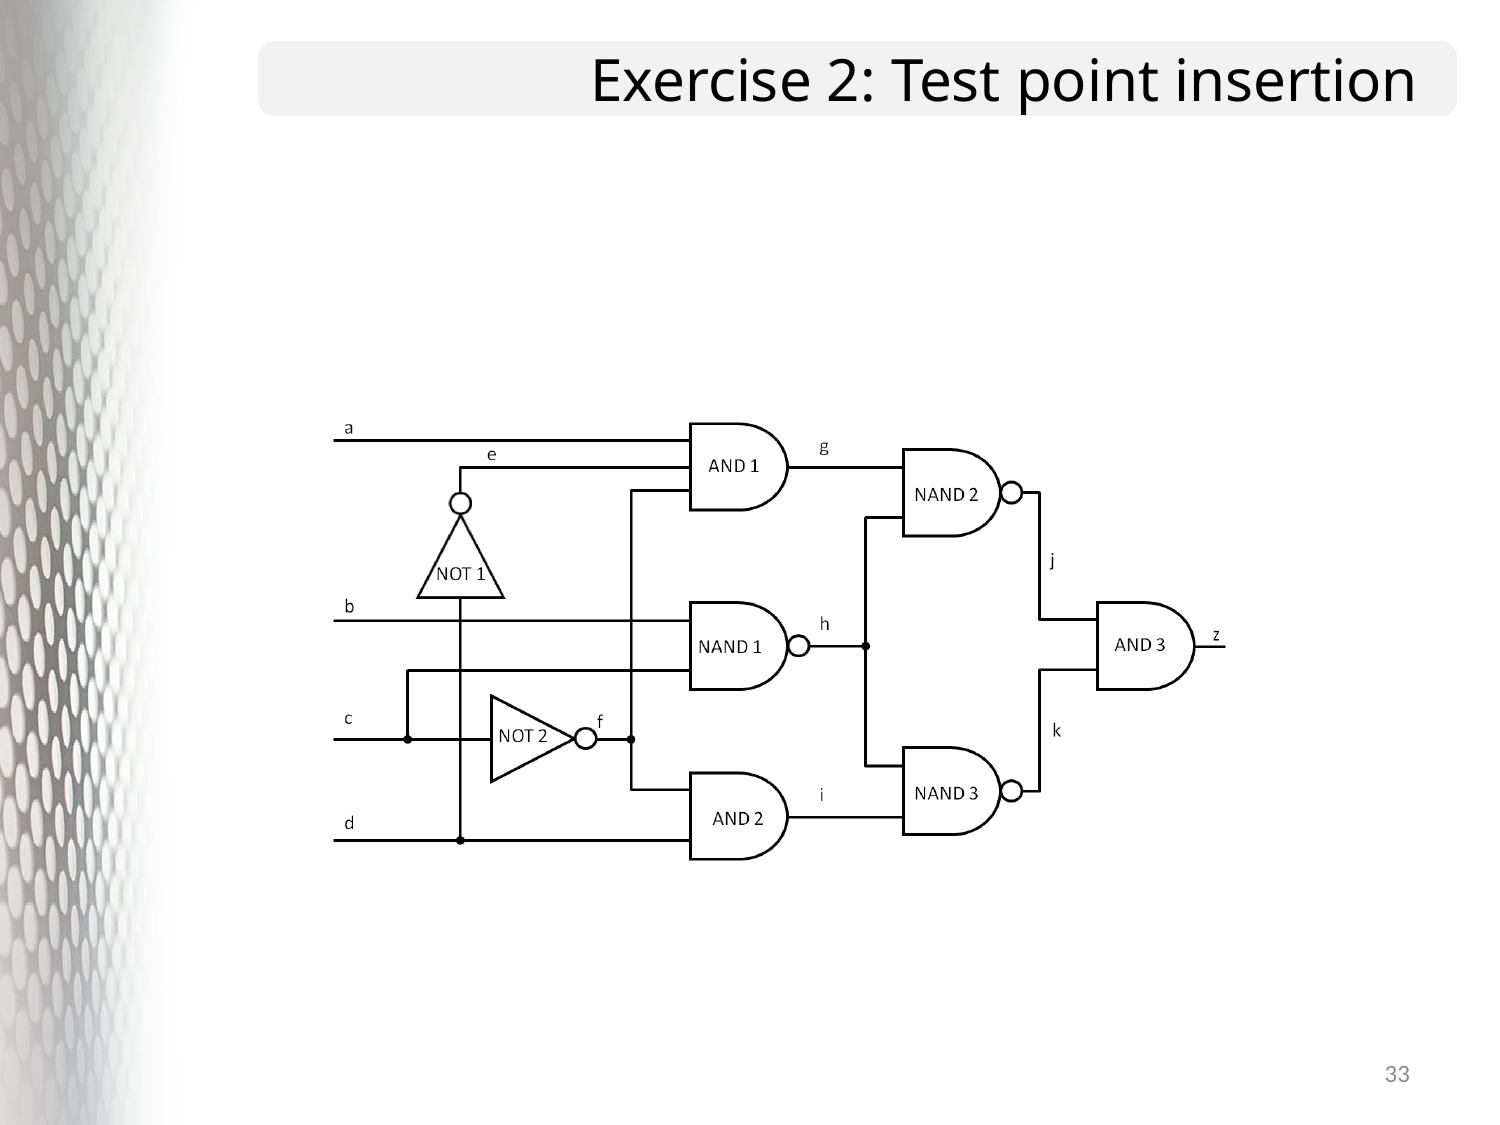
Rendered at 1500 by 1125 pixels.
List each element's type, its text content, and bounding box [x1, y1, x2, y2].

picture [330, 407, 1234, 861]
title Exercise 2: Test point insertion [58, 40, 1449, 117]
slide_number 33 [1074, 1042, 1425, 1103]
picture [0, 0, 200, 1125]
